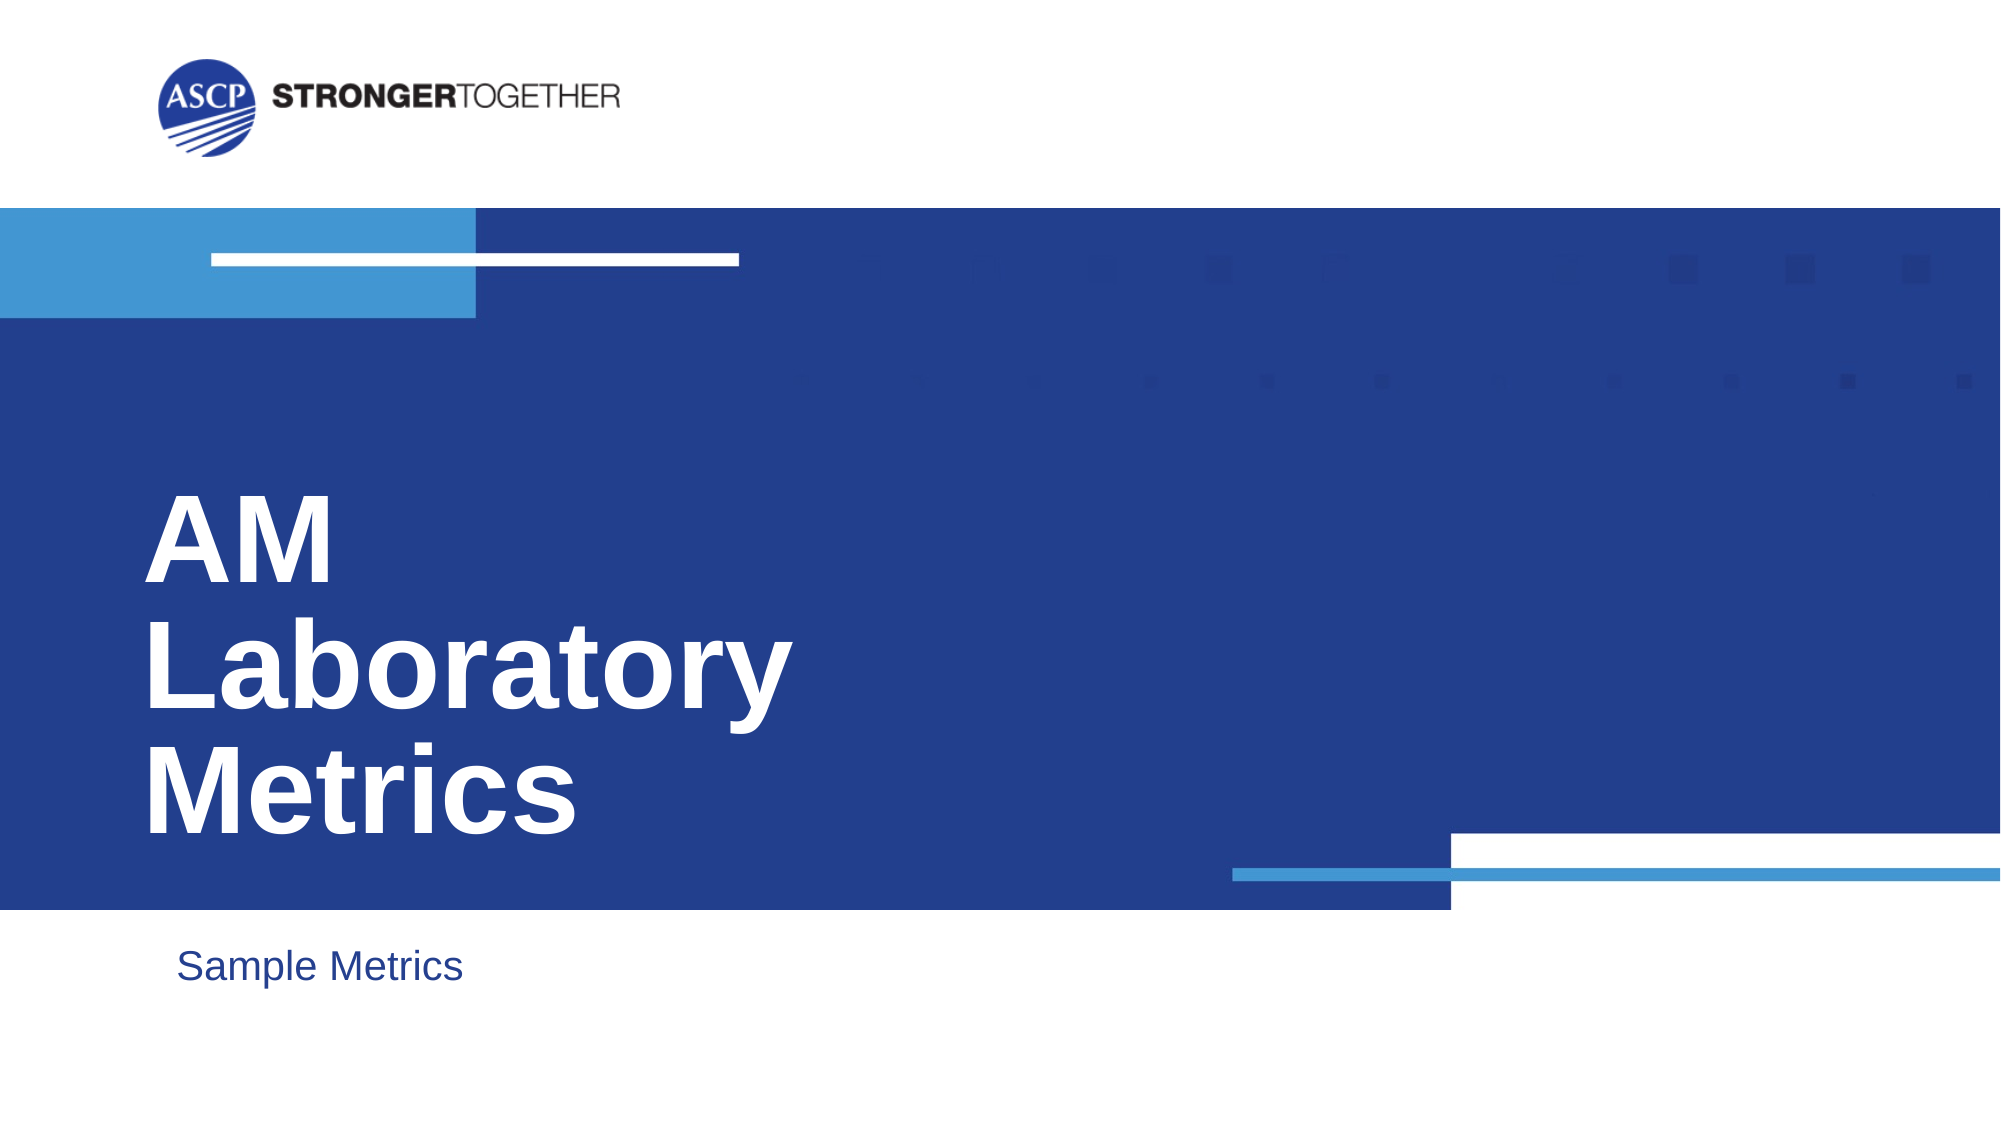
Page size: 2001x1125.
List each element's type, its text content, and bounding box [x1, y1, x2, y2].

picture [158, 59, 620, 157]
title AM Laboratory Metrics [127, 320, 952, 867]
picture [0, 208, 2001, 910]
subtitle Sample Metrics [143, 939, 1644, 1104]
